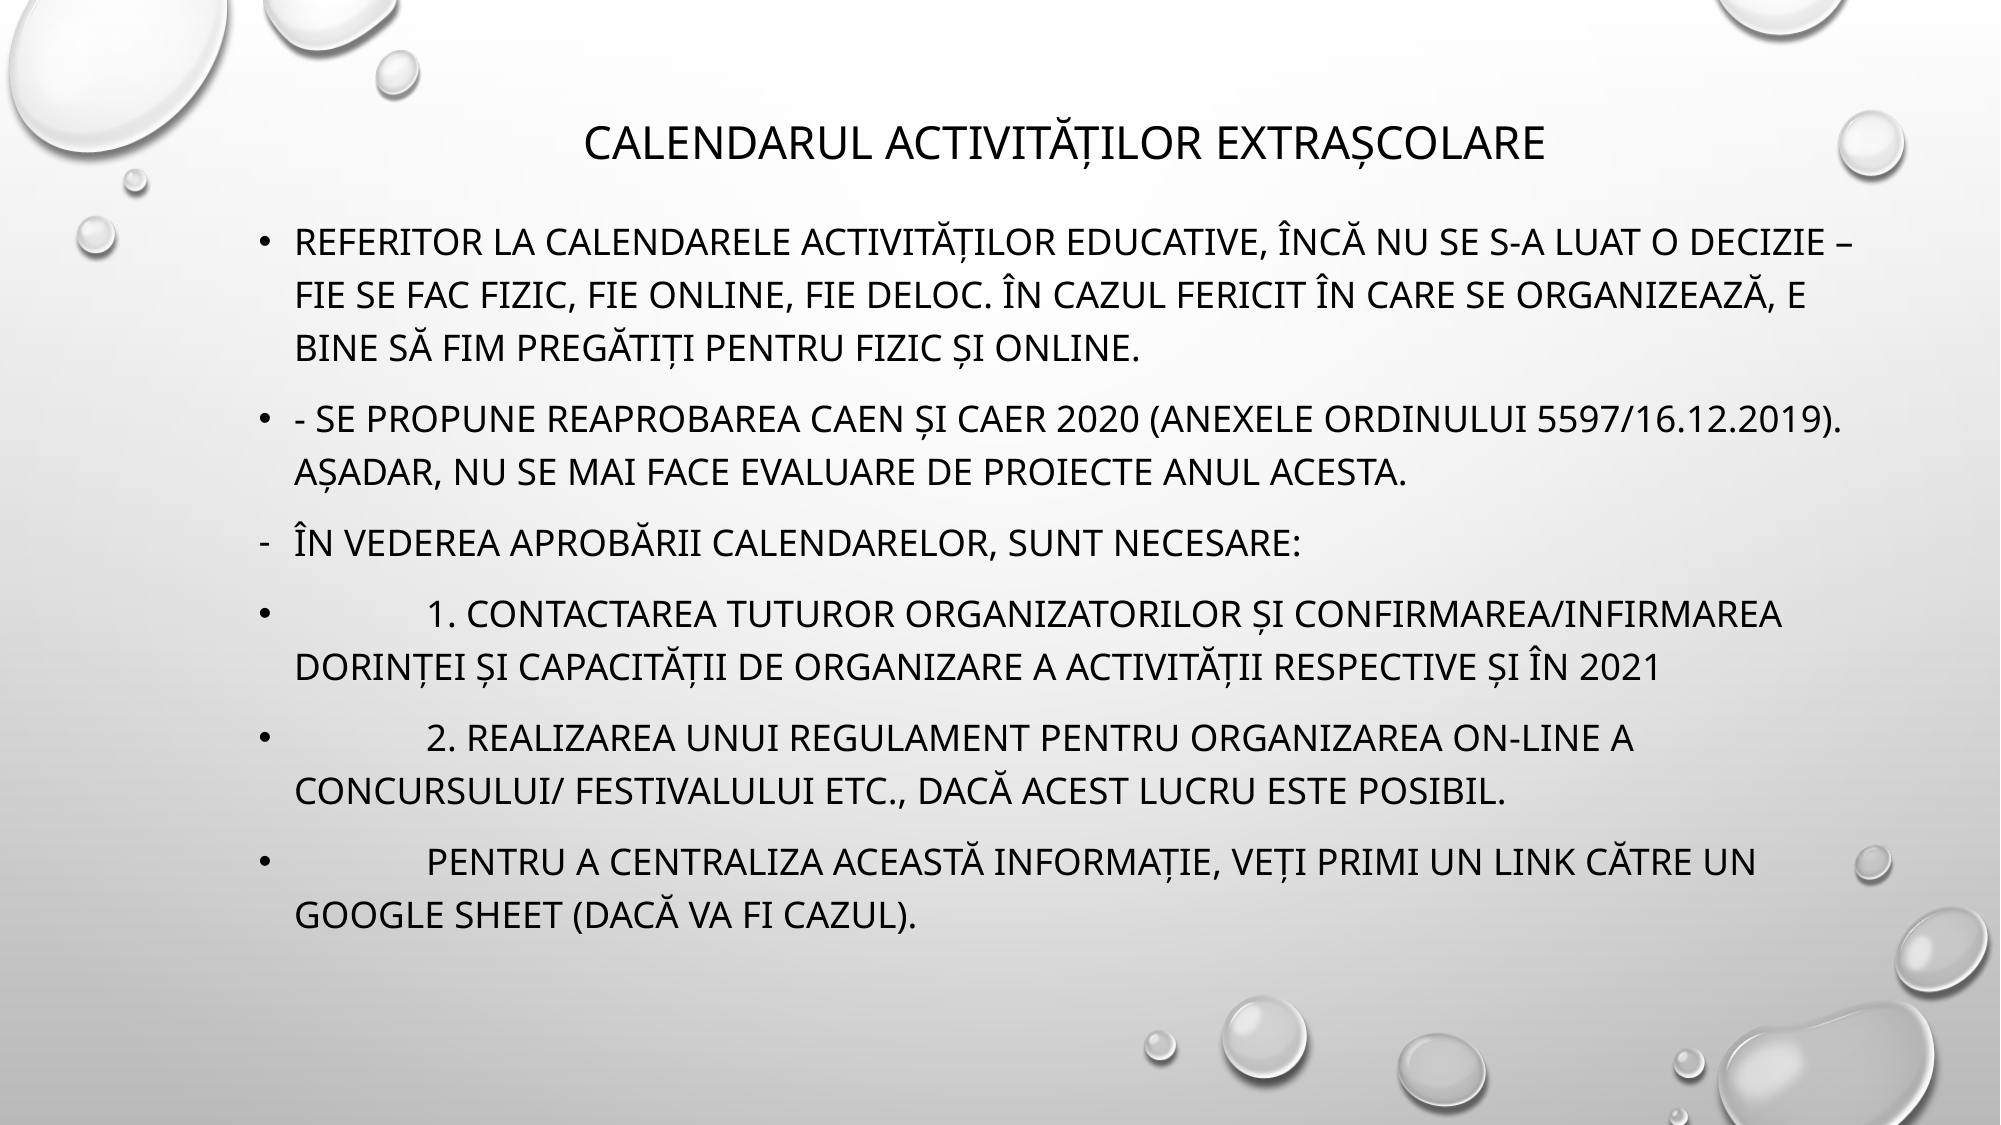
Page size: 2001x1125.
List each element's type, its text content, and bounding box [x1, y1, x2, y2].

list Referitor la calendarele activităților educative, încă nu se s-a luat O decizie – fie se fac fizic, fie online, fie deloc. În cazul fericit în care se organizează, e bine să fim pregătiți pentru fizic și online. - Se propune reaprobarea CAEN și CAER 2020 (anexele ordinului 5597/16.12.2019). Așadar, nu se mai face evaluare de proiecte anul acesta. În vederea aprobării calendarelor, sunt necesare: 1. contactarea tuturor organizatorilor și confirmarea/infirmarea dorinței și capacității de organizare a activității respective și în 2021 2. realizarea unui regulament pentru organizarea on-line a concursului/ festivalului etc., dacă acest lucru este posibil. Pentru a centraliza această informație, veți primi un link către un google sheet (dacă va fi cazul). [243, 202, 1887, 950]
picture [0, 0, 2000, 1125]
title Calendarul activităților extrașcolare [243, 112, 1887, 177]
